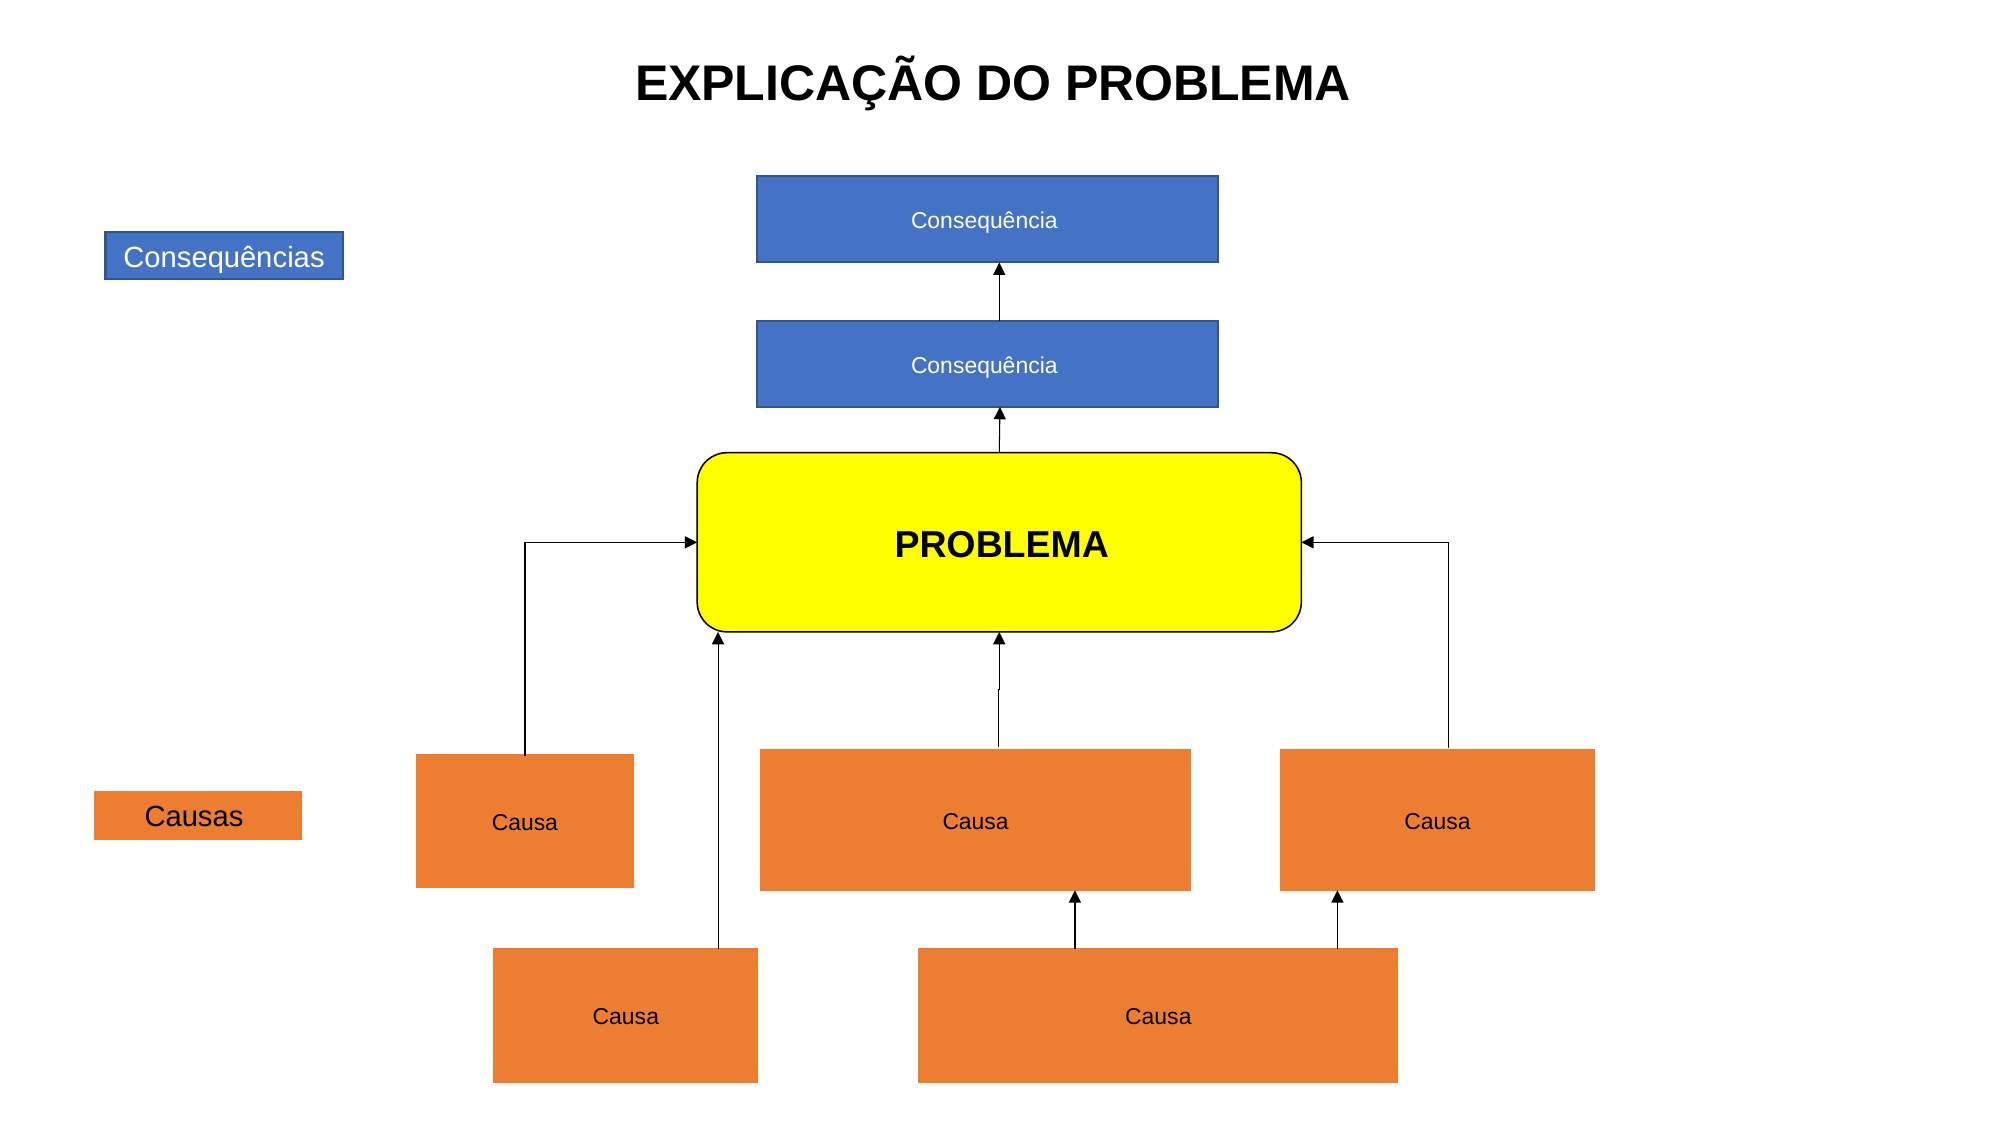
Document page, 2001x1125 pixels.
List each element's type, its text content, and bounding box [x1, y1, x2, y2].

text_box Causa [760, 749, 1191, 891]
text_box Causa [1280, 749, 1595, 891]
text_box Consequências [104, 231, 344, 280]
text_box Causa [918, 948, 1398, 1083]
text_box PROBLEMA [697, 452, 1302, 632]
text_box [504, 562, 718, 735]
text_box Causas [94, 791, 302, 840]
text_box Consequência [756, 320, 1219, 408]
text_box Causa [416, 754, 634, 888]
subtitle EXPLICAÇÃO DO PROBLEMA [84, 50, 1914, 1080]
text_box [1272, 571, 1478, 719]
text_box Causa [493, 948, 758, 1083]
text_box Consequência [756, 175, 1219, 263]
